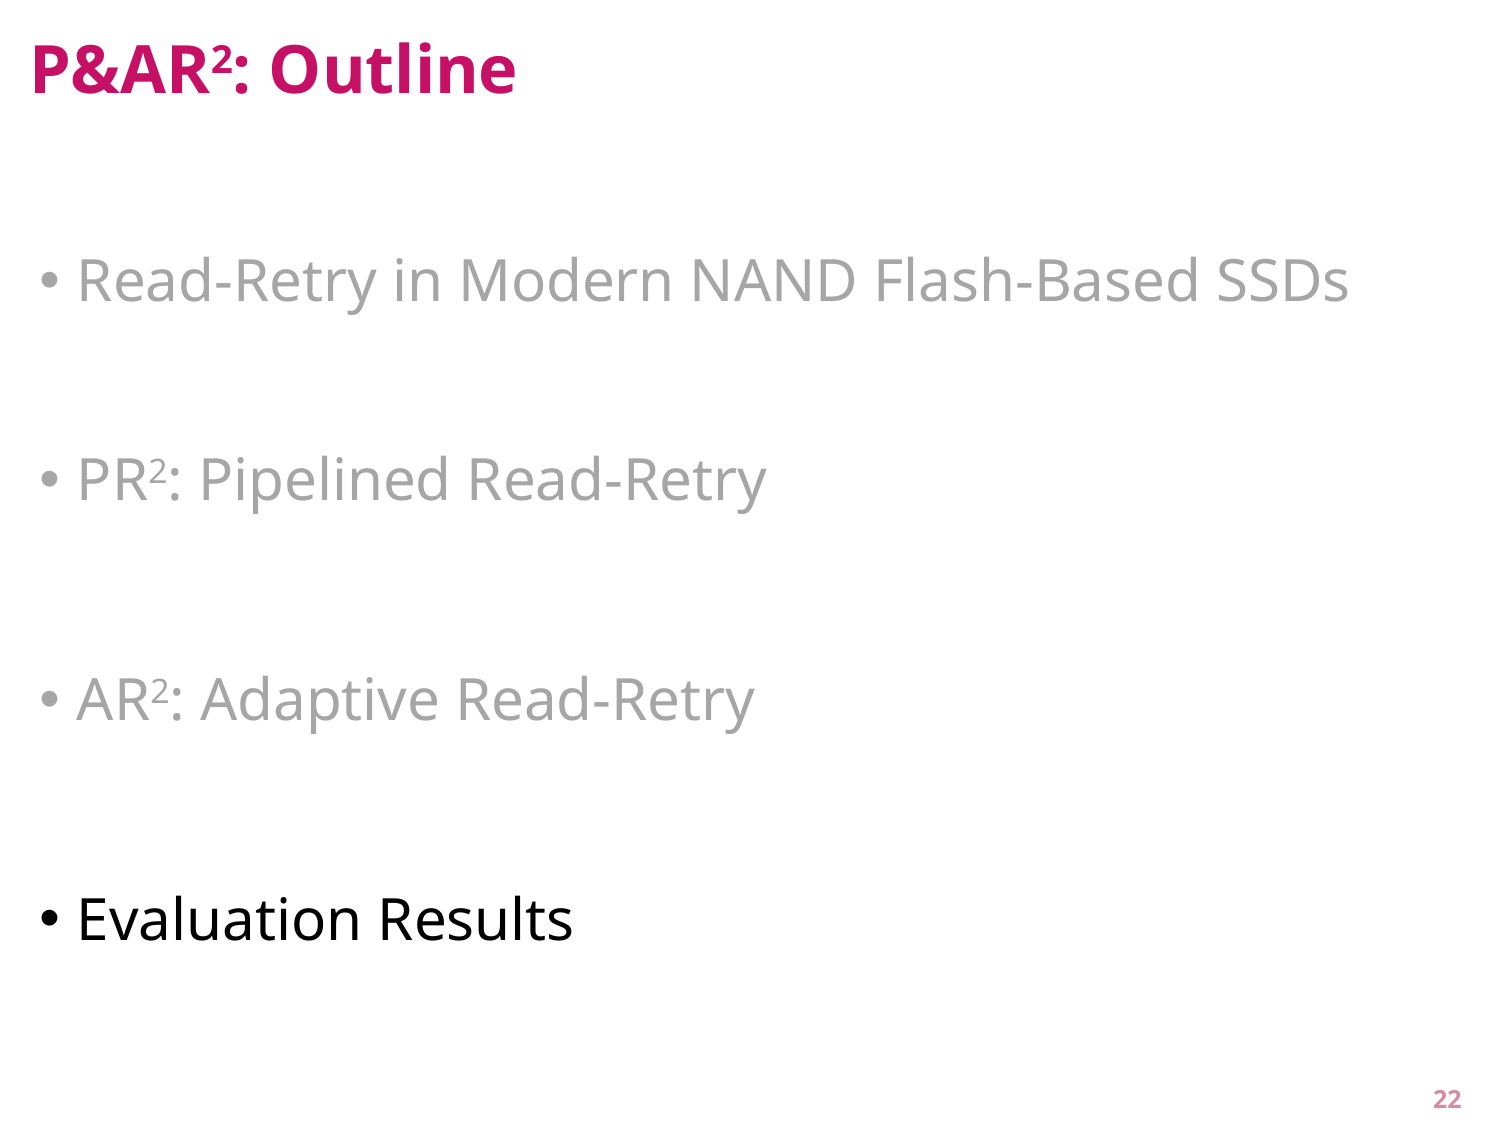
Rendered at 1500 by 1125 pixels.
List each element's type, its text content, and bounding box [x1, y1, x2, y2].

title P&AR2: Outline [0, 0, 1500, 133]
text_box Read-Retry in Modern NAND Flash-Based SSDs PR2: Pipelined Read-Retry AR2: Adaptive Read-Retry Evaluation Results [24, 162, 1476, 1042]
slide_number 22 [1140, 1068, 1477, 1125]
